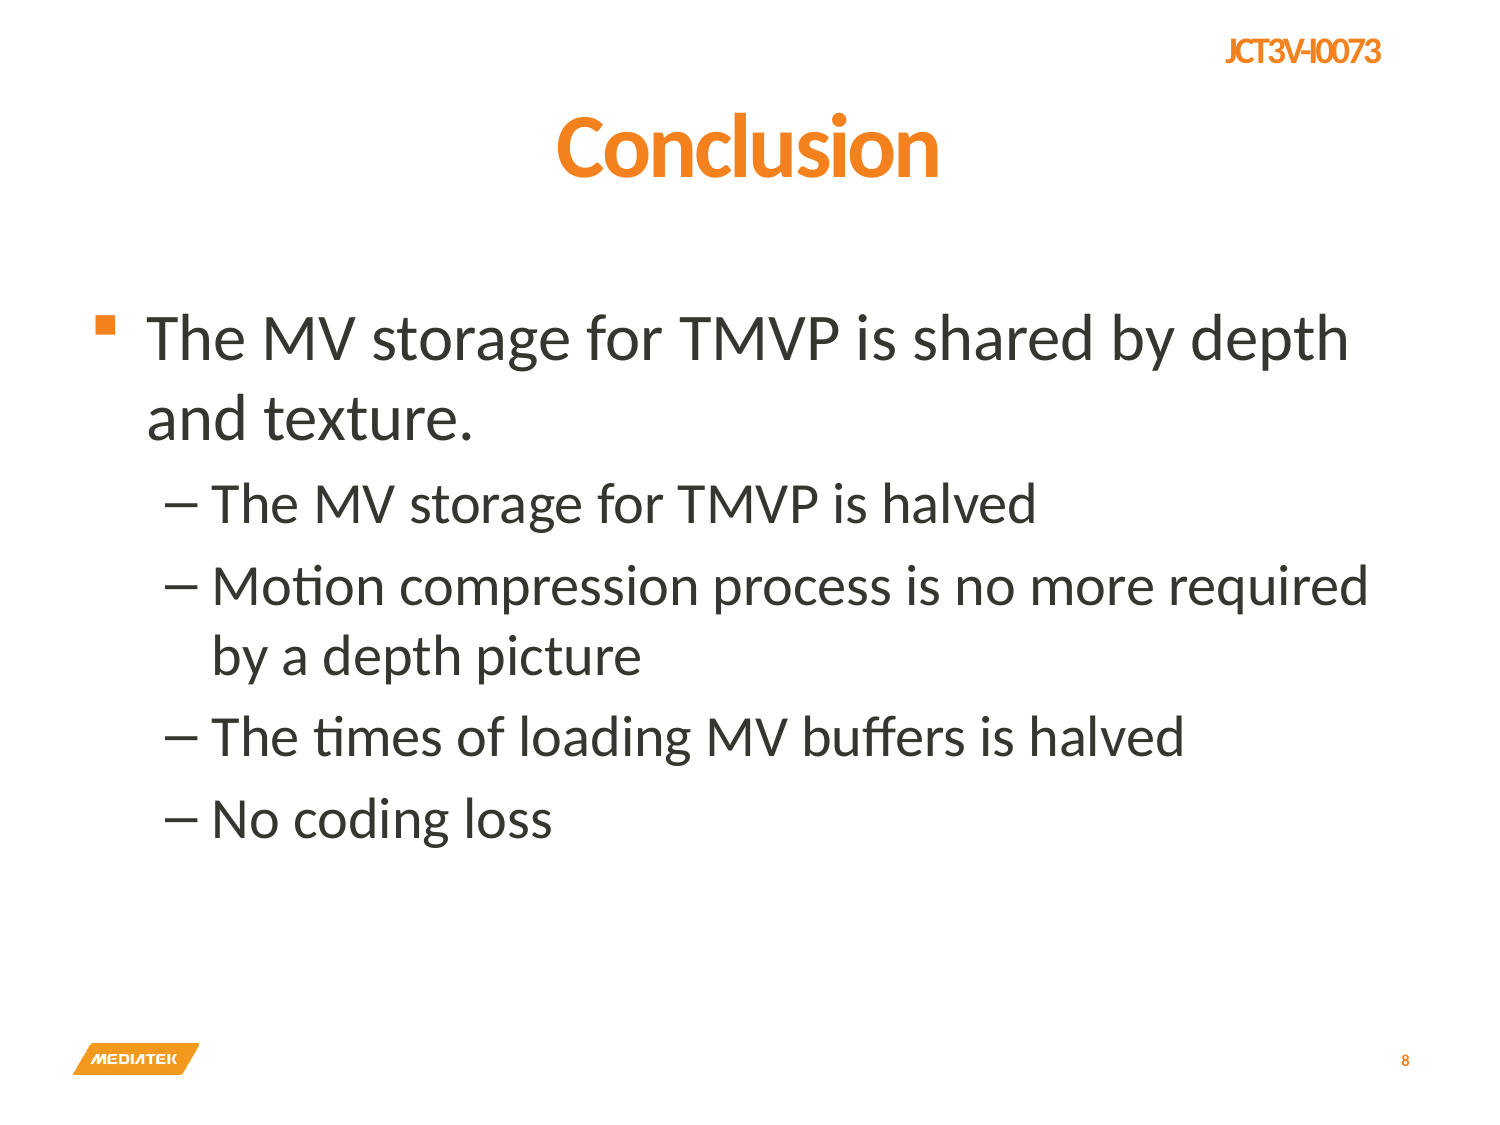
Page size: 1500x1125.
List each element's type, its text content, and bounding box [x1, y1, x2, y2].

title Conclusion [75, 99, 1425, 286]
list The MV storage for TMVP is shared by depth and texture. The MV storage for TMVP is halved Motion compression process is no more required by a depth picture The times of loading MV buffers is halved No coding loss [75, 286, 1425, 990]
picture [73, 1043, 199, 1075]
slide_number 8 [1251, 1029, 1425, 1090]
